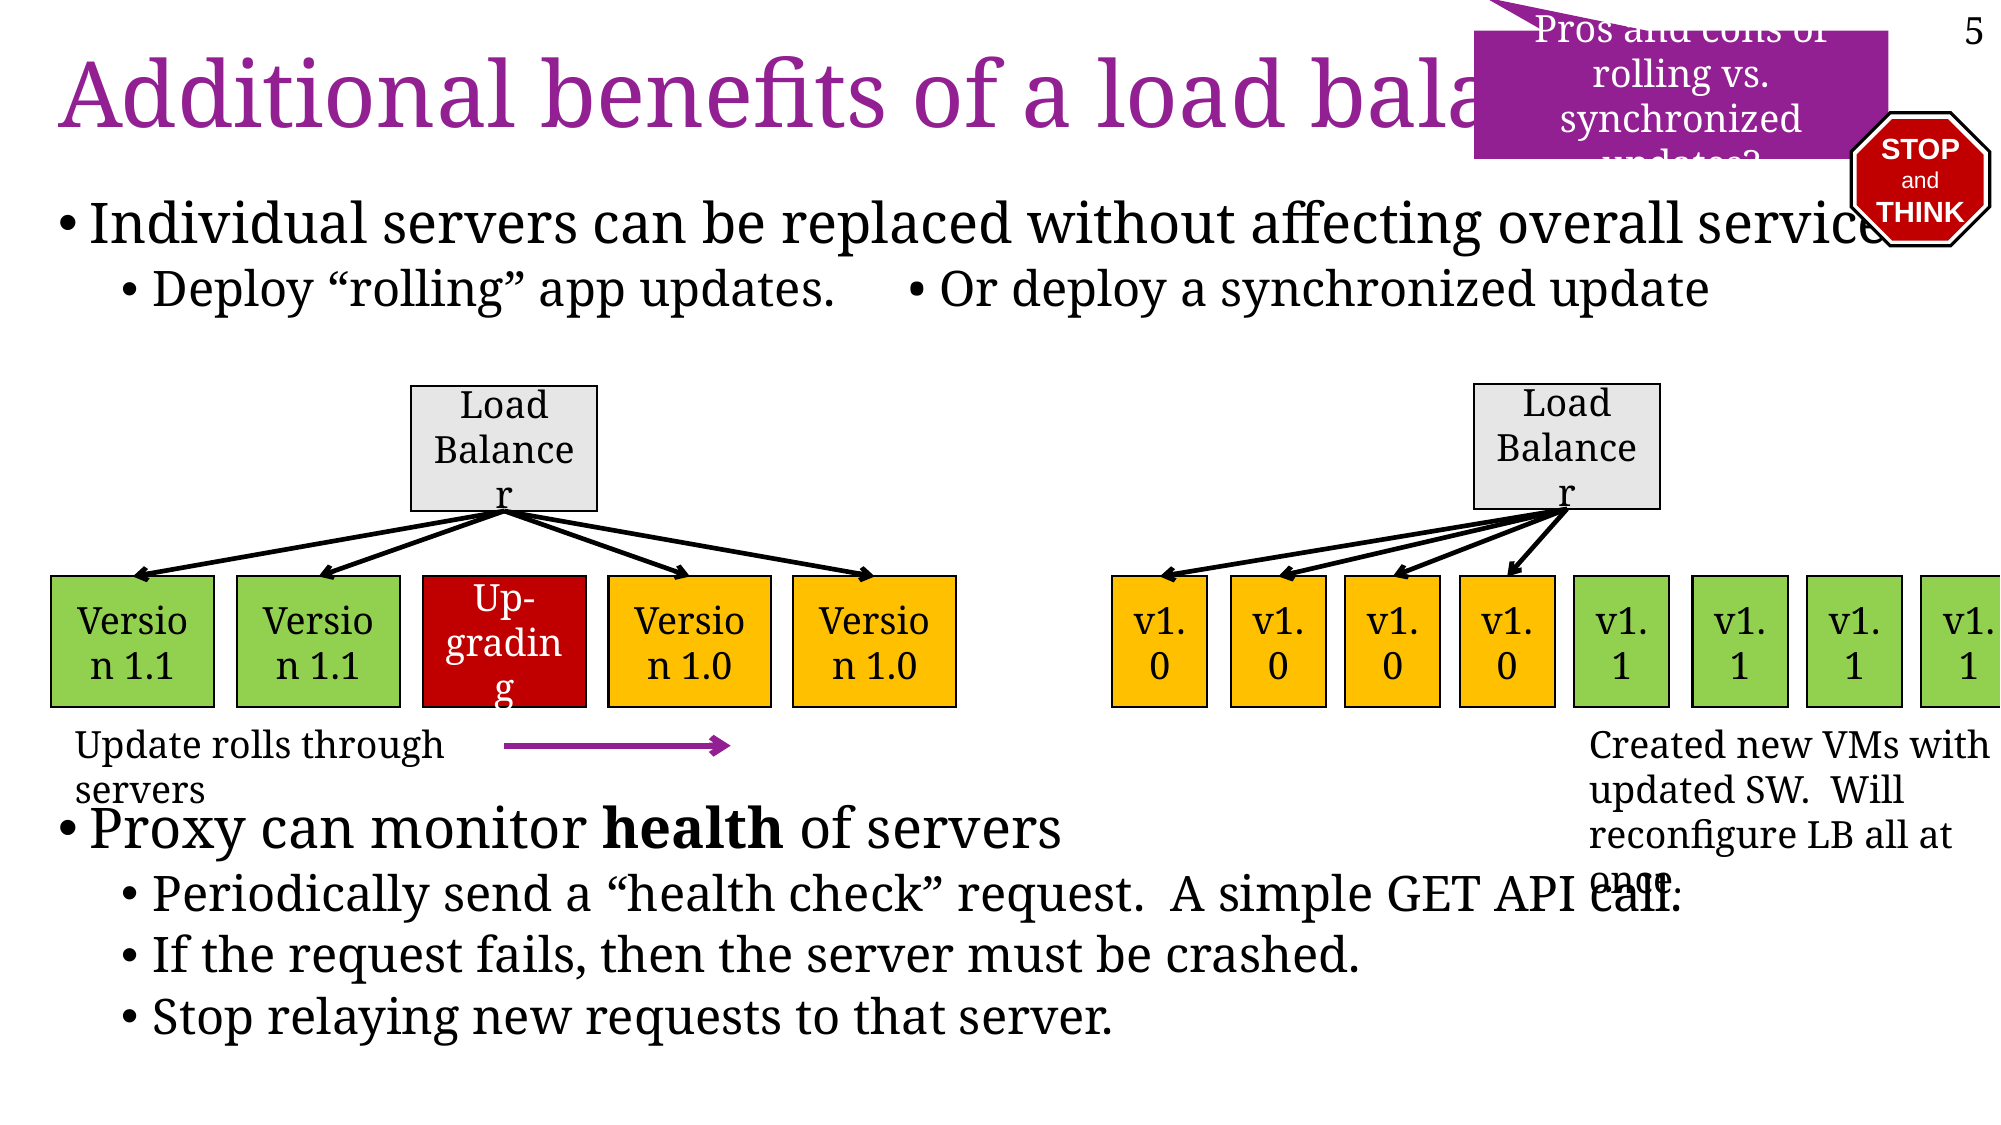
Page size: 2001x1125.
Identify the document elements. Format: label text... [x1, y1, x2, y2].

text_box Version 1.0 [792, 575, 957, 708]
text_box v1.0 [1111, 575, 1208, 708]
text_box Up-grading [422, 577, 587, 708]
text_box Load Balancer [1473, 383, 1661, 510]
text_box Load Balancer [410, 385, 598, 511]
text_box Version 1.1 [236, 577, 401, 708]
text_box v1.1 [1691, 575, 1789, 708]
text_box v1.0 [1230, 577, 1327, 708]
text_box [1392, 509, 1507, 577]
title Additional benefits of a load balancer [1630, 25, 1953, 111]
text_box Pros and cons of rolling vs. synchronized updates? [1473, 0, 1890, 161]
text_box v1.0 [1344, 577, 1441, 708]
text_box Update rolls through servers [60, 713, 517, 818]
text_box 5 [1901, 0, 2000, 60]
text_box v1.1 [1806, 575, 1903, 708]
text_box Version 1.0 [607, 577, 772, 708]
title Additional benefits of a load balancer [43, 25, 1849, 171]
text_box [1278, 509, 1392, 577]
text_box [318, 511, 504, 577]
text_box Created new VMs with updated SW. Will reconfigure LB all at once. [1574, 713, 2000, 908]
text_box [132, 511, 318, 577]
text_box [1159, 509, 1278, 577]
text_box v1.1 [1920, 575, 2000, 708]
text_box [1851, 112, 1990, 246]
list Individual servers can be replaced without affecting overall service. Deploy “rolling” app updates. • Or deploy a synchronized update Proxy can monitor health of servers Periodically send a “health check” request. A simple GET API call. If the request fails, then the server must be crashed. Stop relaying new requests to that server. [43, 188, 1953, 1106]
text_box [504, 511, 875, 577]
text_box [1507, 509, 1567, 577]
text_box v1.1 [1573, 575, 1670, 708]
text_box Version 1.1 [50, 575, 215, 708]
text_box v1.0 [1459, 577, 1556, 708]
